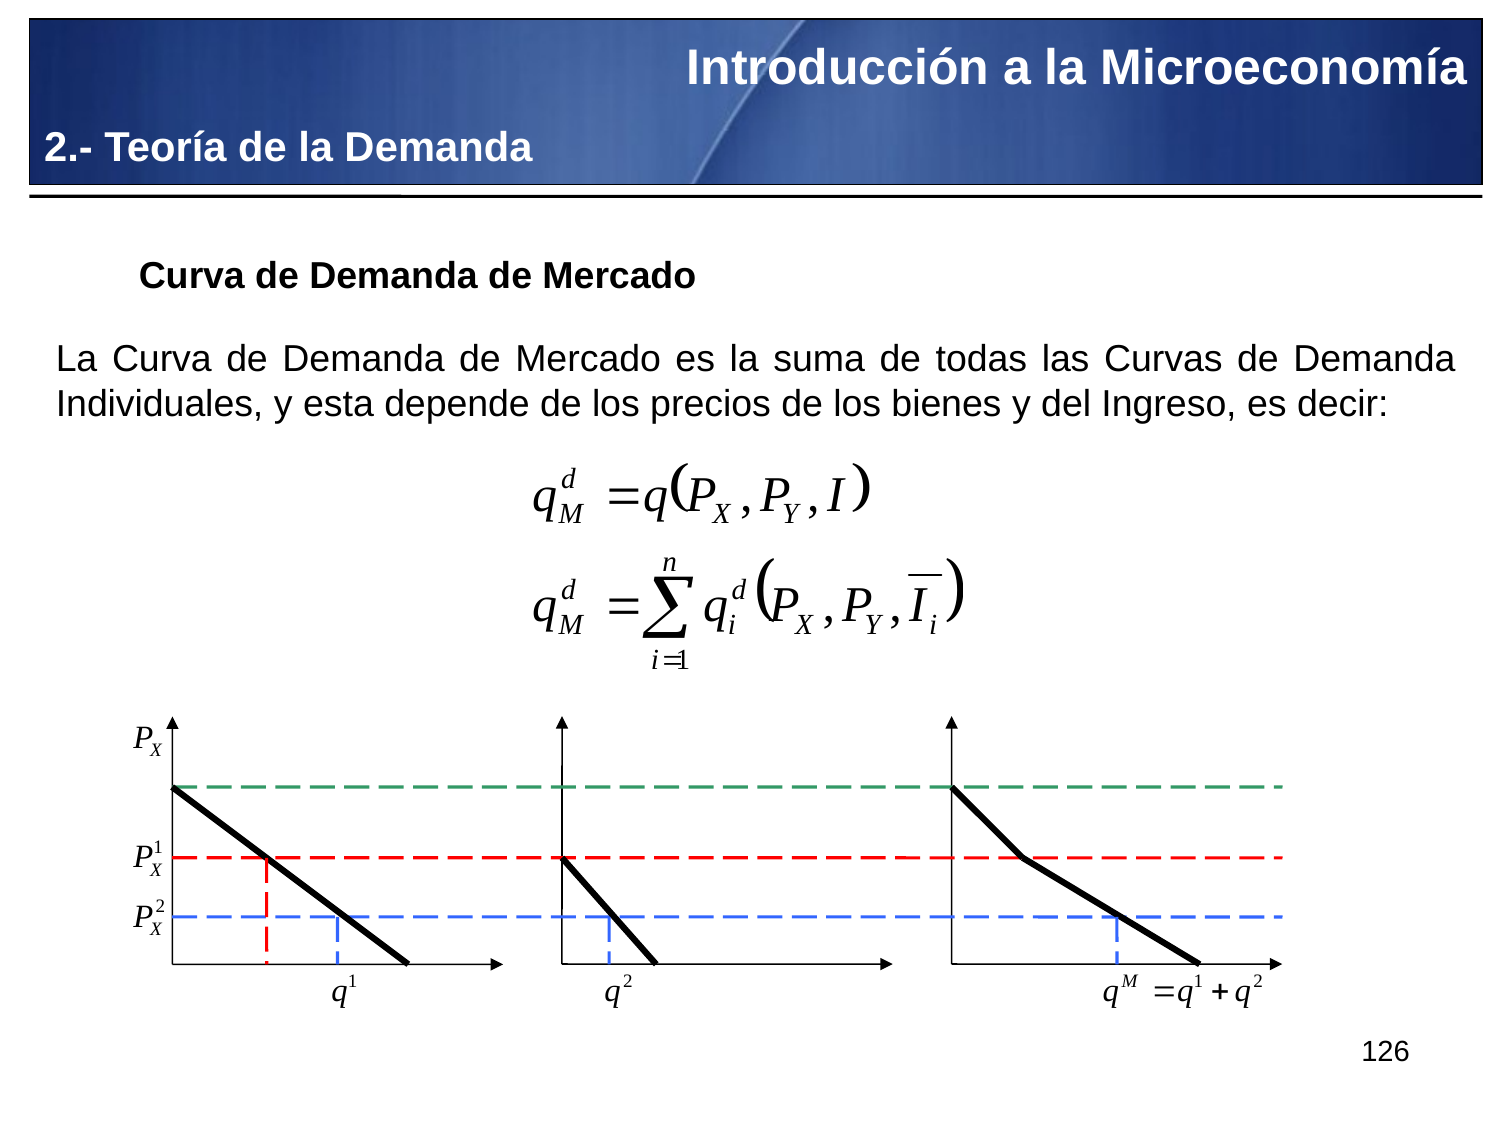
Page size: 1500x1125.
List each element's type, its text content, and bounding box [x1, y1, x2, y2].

slide_number 126 [1074, 1024, 1426, 1103]
text_box Curva de Demanda de Mercado [123, 243, 786, 304]
text_box [29, 19, 1483, 185]
text_box La Curva de Demanda de Mercado es la suma de todas las Curvas de Demanda Individuales, y esta depende de los precios de los bienes y del Ingreso, es decir: [41, 326, 1471, 431]
text_box 2.- Teoría de la Demanda [29, 112, 585, 178]
text_box Introducción a la Microeconomía [608, 26, 1483, 102]
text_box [524, 455, 963, 681]
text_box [126, 715, 1283, 1016]
